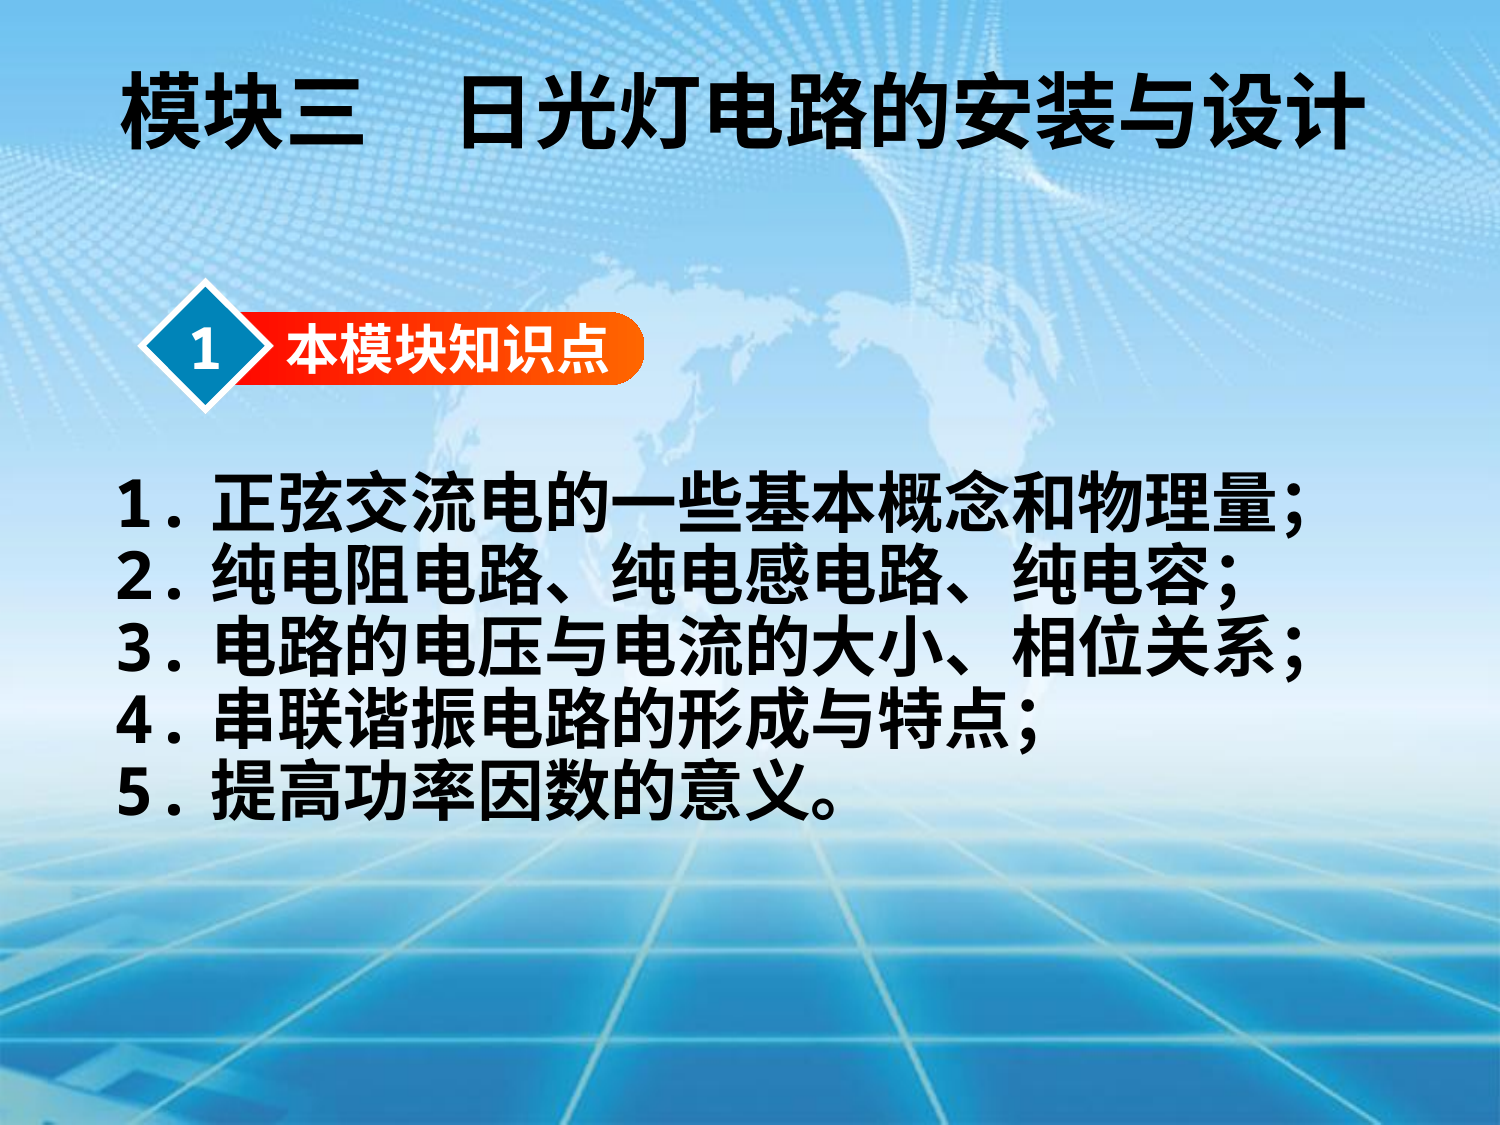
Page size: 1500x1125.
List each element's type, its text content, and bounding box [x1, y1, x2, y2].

picture [0, 0, 1500, 1125]
text_box 本模块知识点 [271, 307, 642, 388]
text_box 1 [141, 282, 270, 410]
text_box 1.正弦交流电的一些基本概念和物理量； 2.纯电阻电路、纯电感电路、纯电容； 3.电路的电压与电流的大小、相位关系； 4.串联谐振电路的形成与特点； 5.提高功率因数的意义。 [99, 462, 1417, 838]
text_box 模块三 日光灯电路的安装与设计 [97, 15, 1390, 204]
text_box [233, 312, 271, 385]
